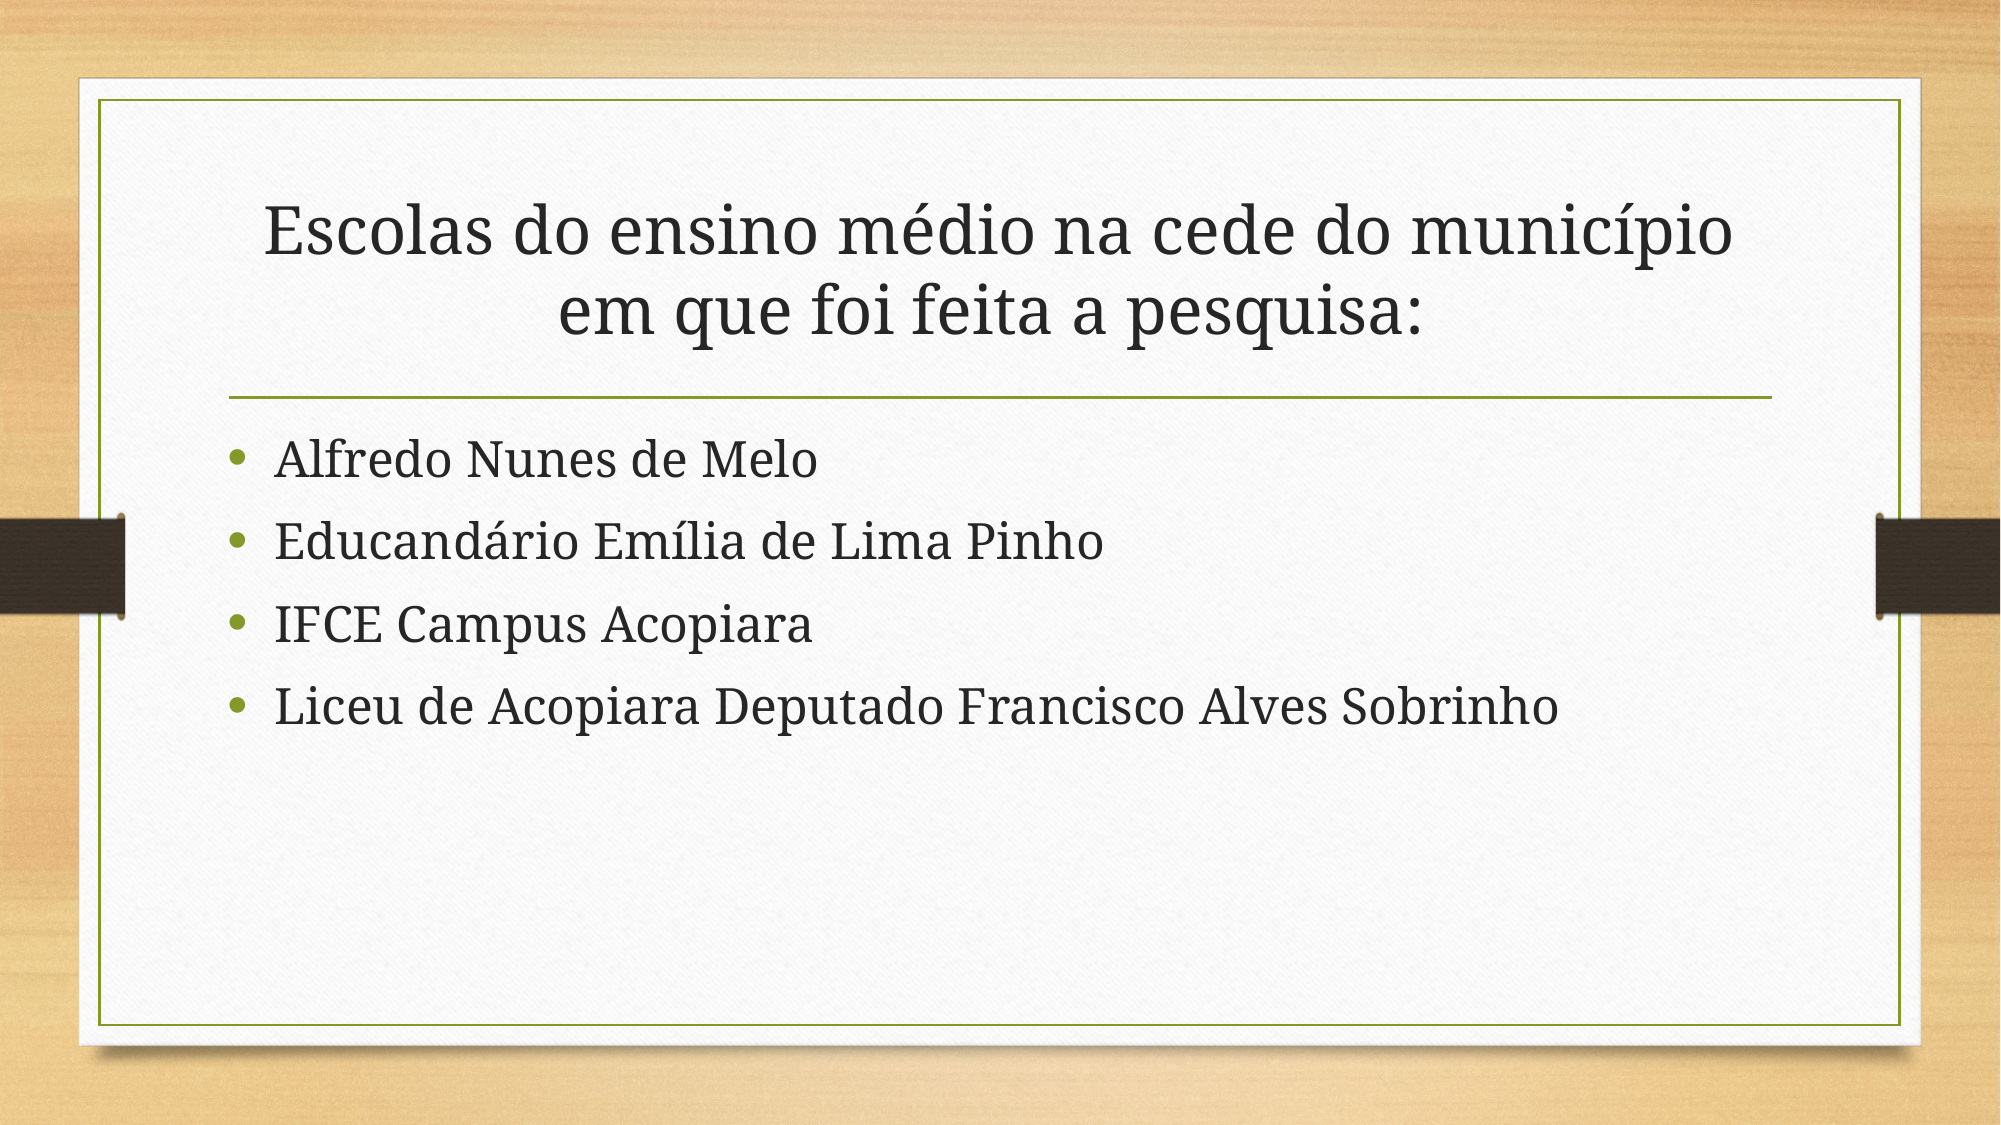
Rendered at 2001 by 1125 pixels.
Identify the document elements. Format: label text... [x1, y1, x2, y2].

picture [0, 0, 2001, 1125]
list Alfredo Nunes de Melo Educandário Emília de Lima Pinho IFCE Campus Acopiara Liceu de Acopiara Deputado Francisco Alves Sobrinho [212, 419, 1788, 964]
title Escolas do ensino médio na cede do município em que foi feita a pesquisa: [212, 161, 1788, 375]
